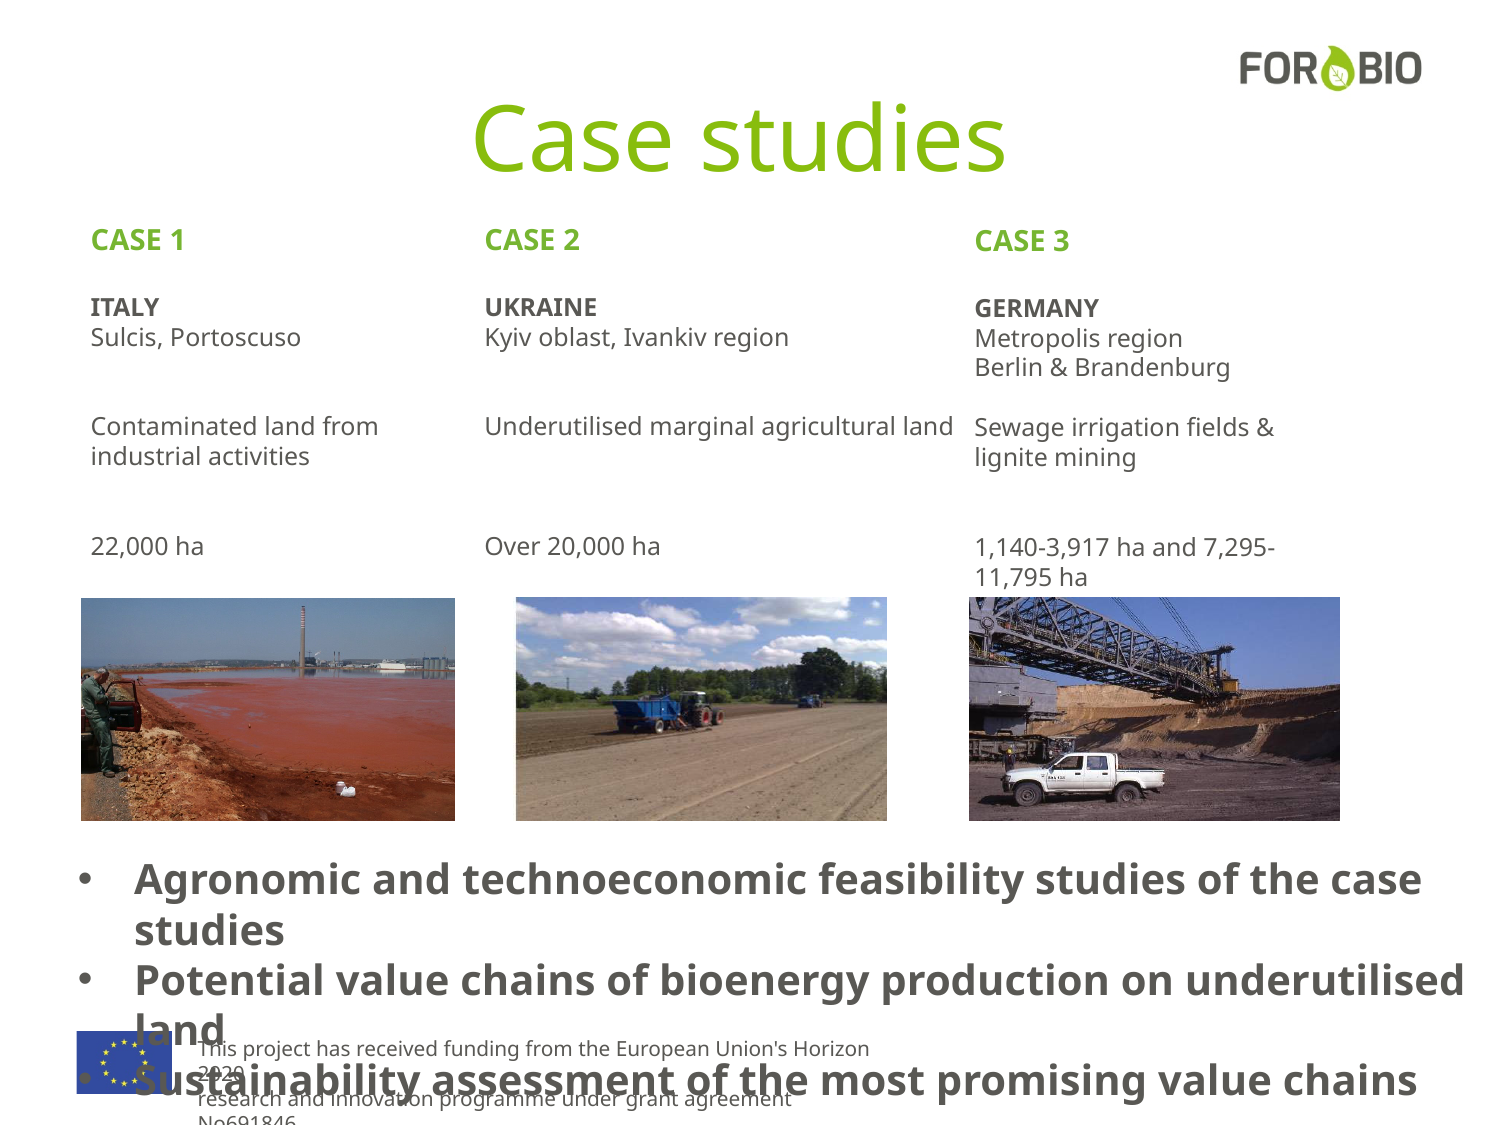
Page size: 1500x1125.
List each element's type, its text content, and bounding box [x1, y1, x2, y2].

title Case studies [76, 40, 1427, 229]
picture [81, 598, 455, 822]
text_box Agronomic and technoeconomic feasibility studies of the case studies Potential value chains of bioenergy production on underutilised land Sustainability assessment of the most promising value chains [63, 846, 1483, 1111]
text_box CASE 3 GERMANY Metropolis region Berlin & Brandenburg Sewage irrigation fields & lignite mining 1,140-3,917 ha and 7,295-11,795 ha [959, 214, 1359, 599]
picture [513, 597, 887, 821]
text_box CASE 2 UKRAINE Kyiv oblast, Ivankiv region Underutilised marginal agricultural land Over 20,000 ha [469, 213, 970, 568]
text_box CASE 1 ITALY Sulcis, Portoscuso Contaminated land from industrial activities 22,000 ha [75, 213, 395, 598]
picture [969, 597, 1340, 821]
list [81, 263, 1432, 846]
picture [1187, 23, 1473, 114]
